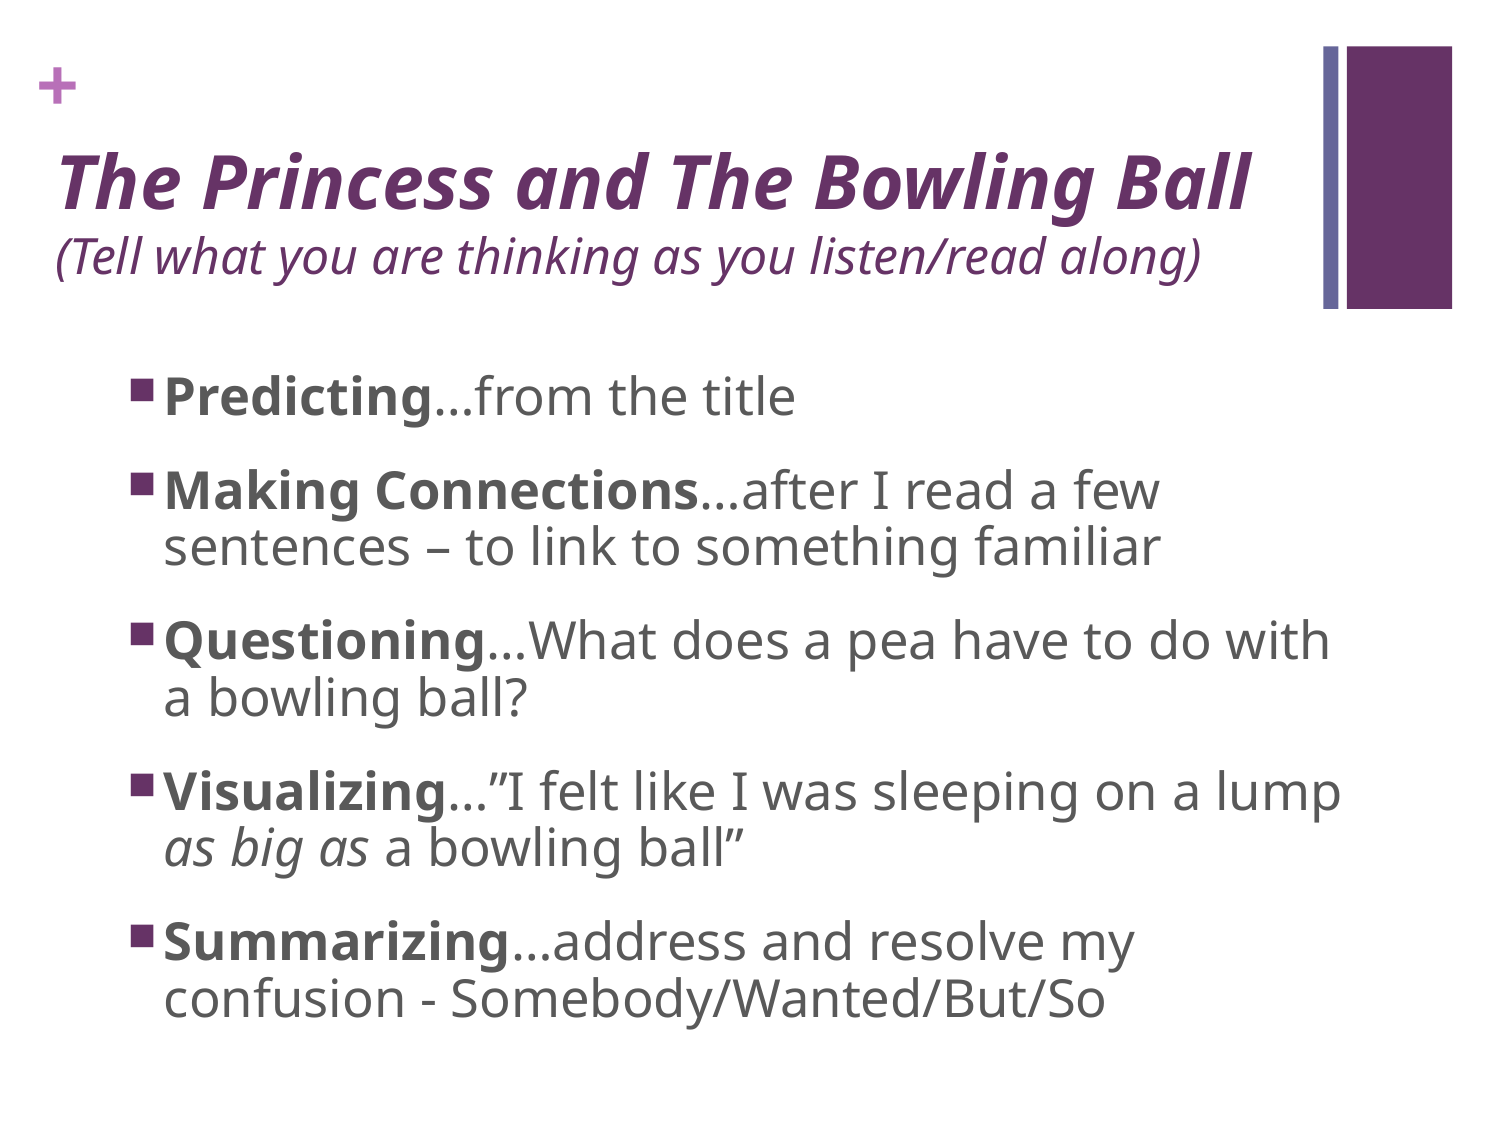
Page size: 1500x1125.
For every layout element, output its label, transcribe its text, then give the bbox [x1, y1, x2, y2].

title The Princess and The Bowling Ball (Tell what you are thinking as you listen/read along) [40, 127, 1366, 315]
list Predicting…from the title Making Connections…after I read a few sentences – to link to something familiar Questioning…What does a pea have to do with a bowling ball? Visualizing…”I felt like I was sleeping on a lump as big as a bowling ball” Summarizing…address and resolve my confusion - Somebody/Wanted/But/So [112, 362, 1388, 1038]
